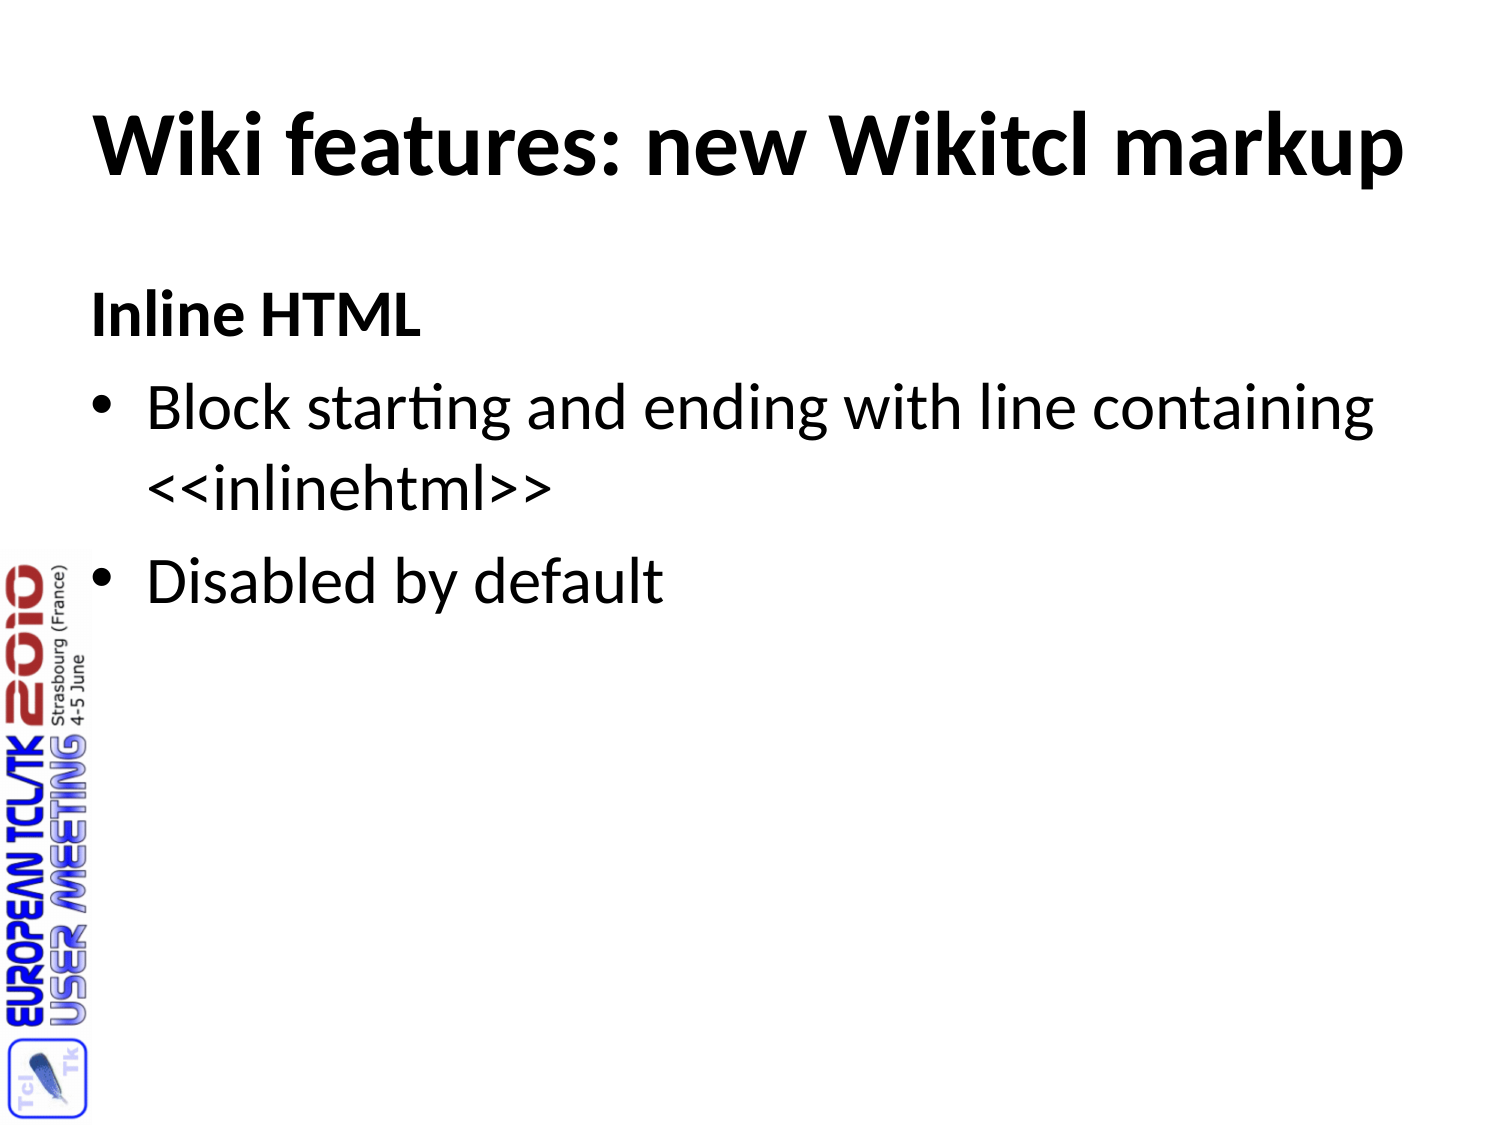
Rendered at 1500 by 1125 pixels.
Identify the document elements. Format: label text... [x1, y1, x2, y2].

list Inline HTML Block starting and ending with line containing <<inlinehtml>> Disabled by default [75, 262, 1425, 1005]
title Wiki features: new Wikitcl markup [75, 45, 1425, 233]
picture [0, 550, 334, 1124]
